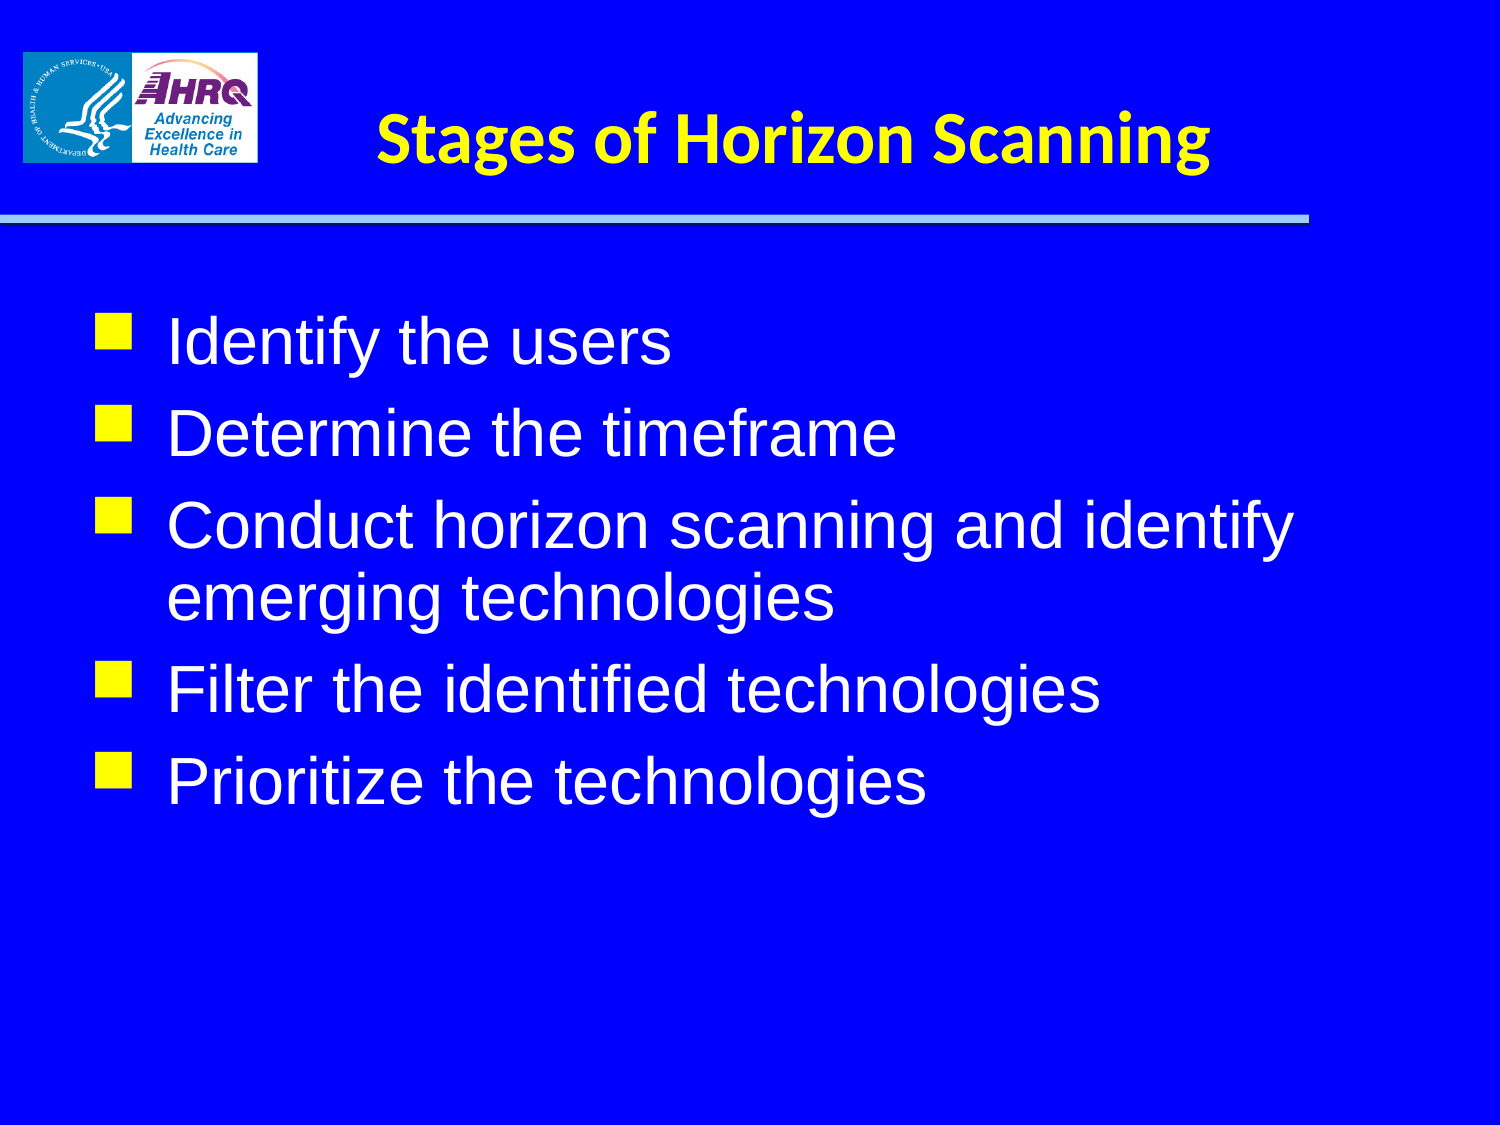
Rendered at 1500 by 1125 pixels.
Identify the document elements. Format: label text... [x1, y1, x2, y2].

title Stages of Horizon Scanning [61, 24, 1500, 188]
list Identify the users Determine the timeframe Conduct horizon scanning and identify emerging technologies Filter the identified technologies Prioritize the technologies [74, 299, 1426, 963]
